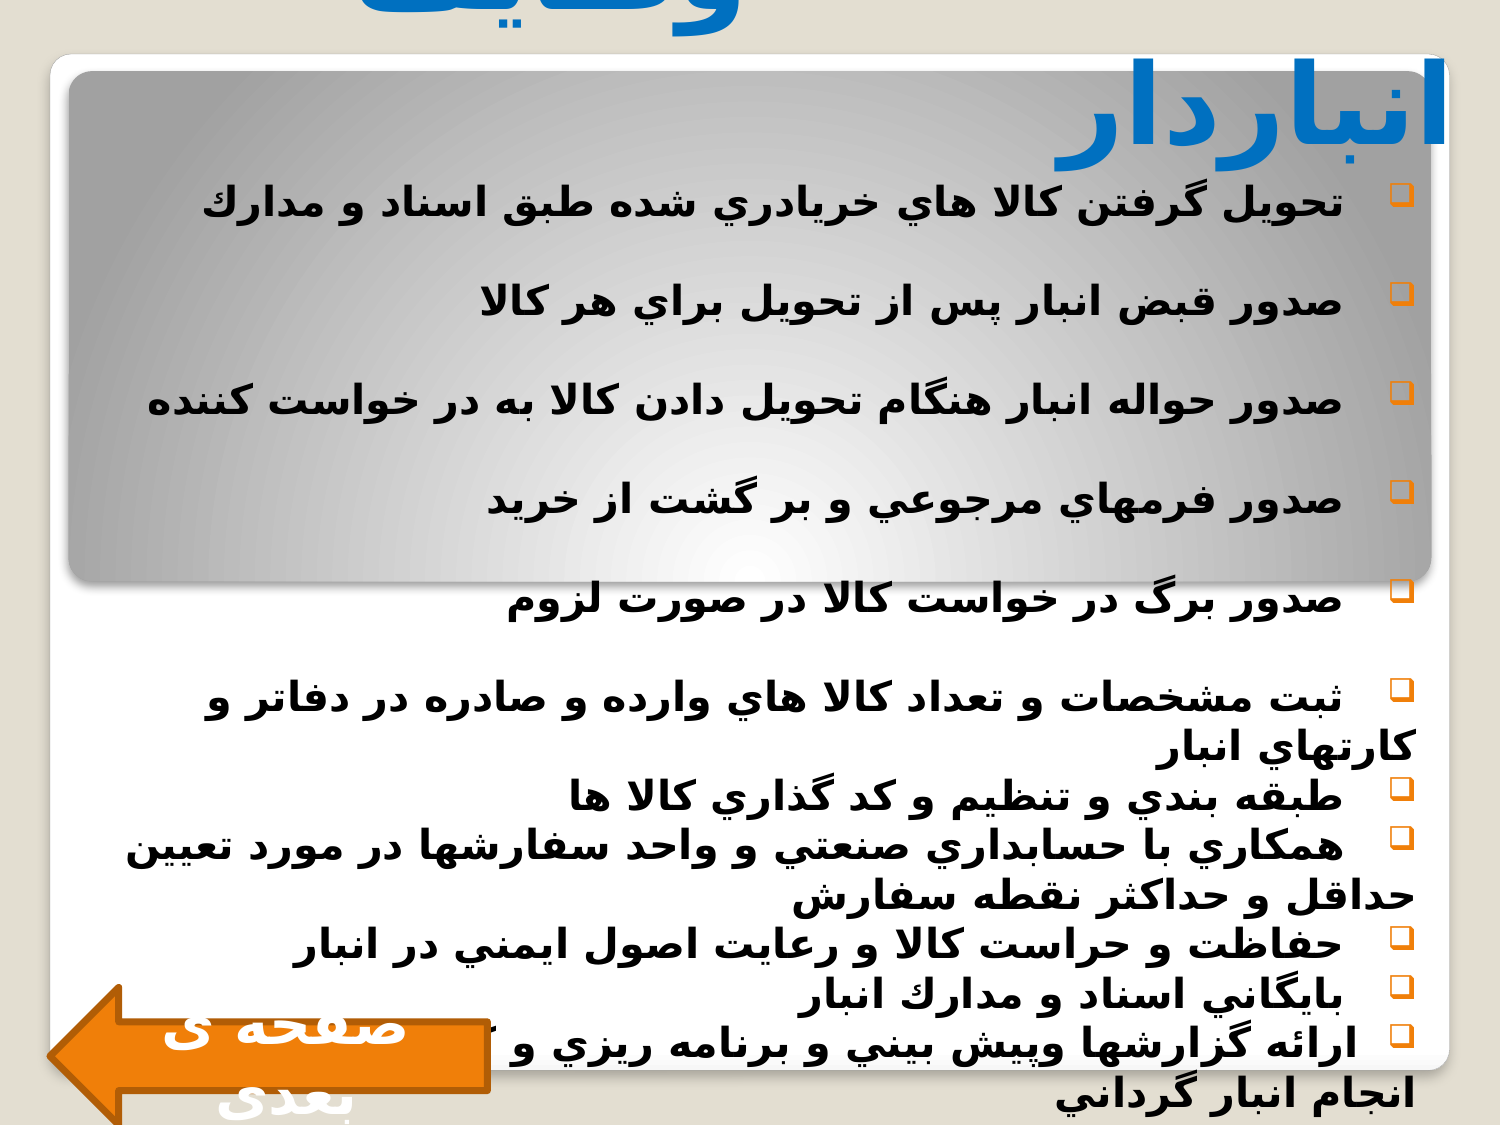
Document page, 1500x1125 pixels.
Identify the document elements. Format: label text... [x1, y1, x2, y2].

subtitle تحويل گرفتن كالا هاي خريادري شده طبق اسناد و مدارك صدور قبض انبار پس از تحويل براي هر كالا صدور حواله انبار هنگام تحويل دادن كالا به در خواست كننده صدور فرمهاي مرجوعي و بر گشت از خريد صدور برگ در خواست كالا در صورت لزوم ثبت مشخصات و تعداد كالا هاي وارده و صادره در دفاتر و كارتهاي انبار طبقه بندي و تنظيم و كد گذاري كالا ها همكاري با حسابداري صنعتي و واحد سفارشها در مورد تعيين حداقل و حداكثر نقطه سفارش حفاظت و حراست كالا و رعايت اصول ايمني در انبار بايگاني اسناد و مدارك انبار ارائه گزارشها وپيش بيني و برنامه ريزي و كنترل مواد انبار و انجام انبار گرداني [50, 174, 1438, 1125]
text_box صفحه ی بعدی [46, 984, 491, 1125]
title وظايف انباردار [0, 0, 1463, 175]
